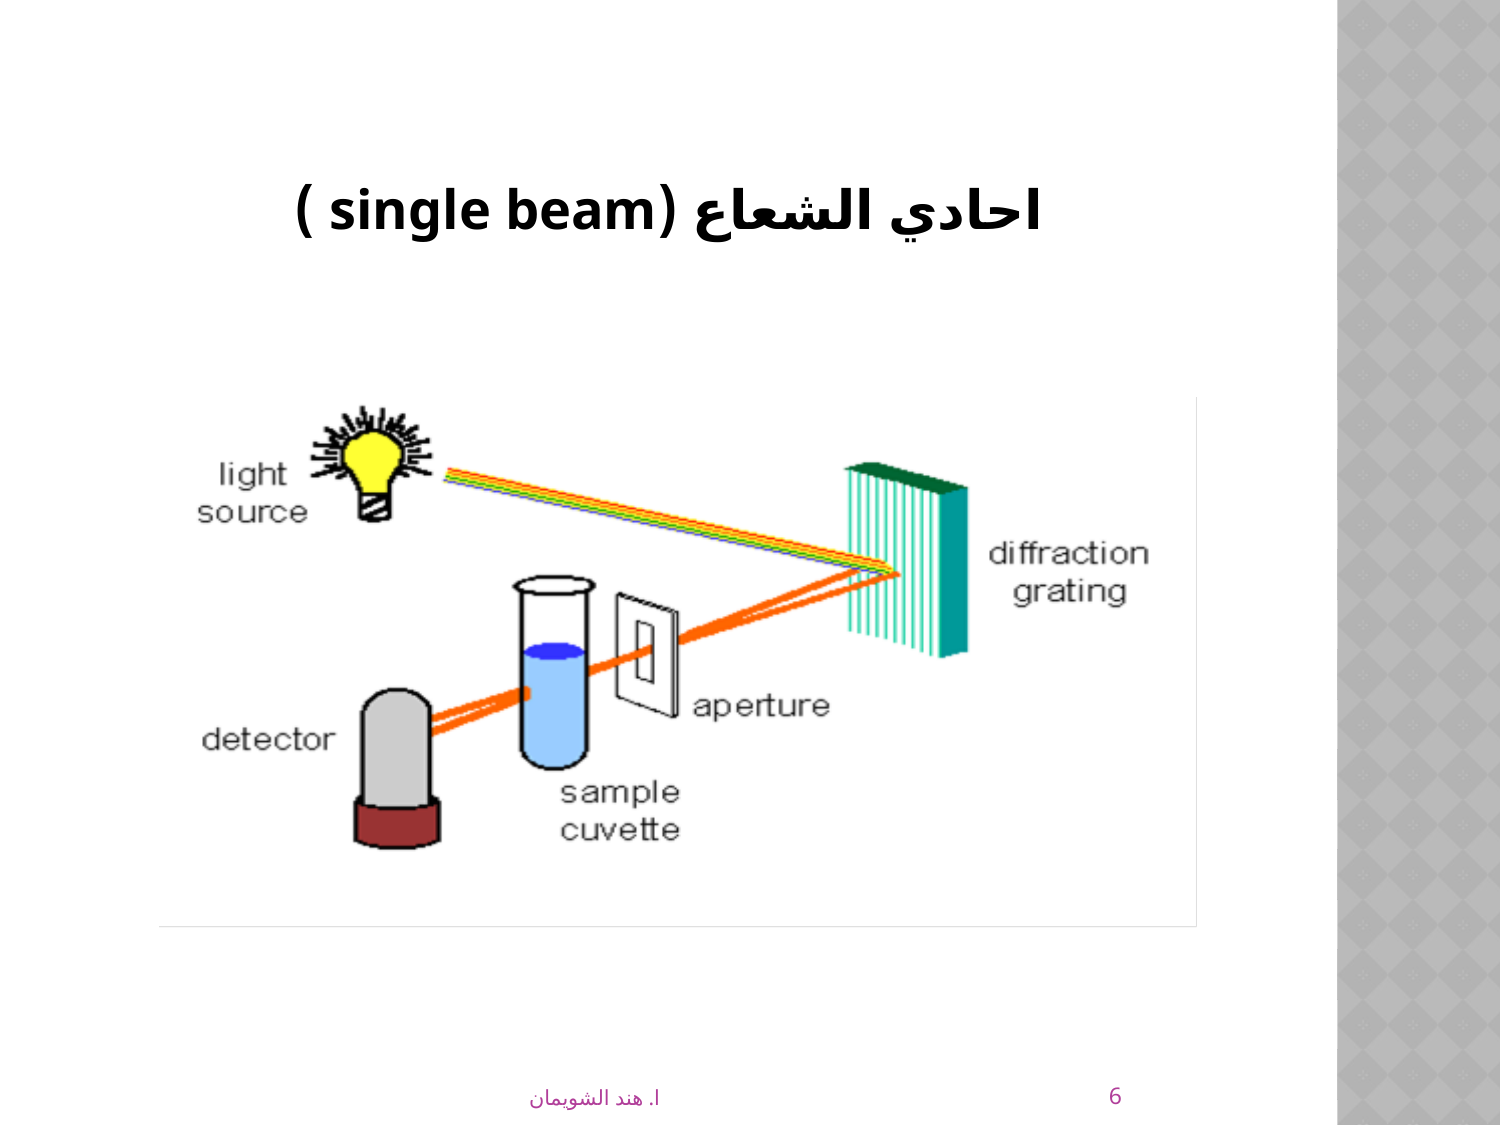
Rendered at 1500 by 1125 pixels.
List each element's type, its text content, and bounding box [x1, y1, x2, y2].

footer ا. هند الشويمان [75, 1075, 675, 1114]
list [158, 396, 1200, 930]
title احادي الشعاع (single beam ) [75, 52, 1263, 240]
slide_number 6 [1025, 1075, 1122, 1113]
